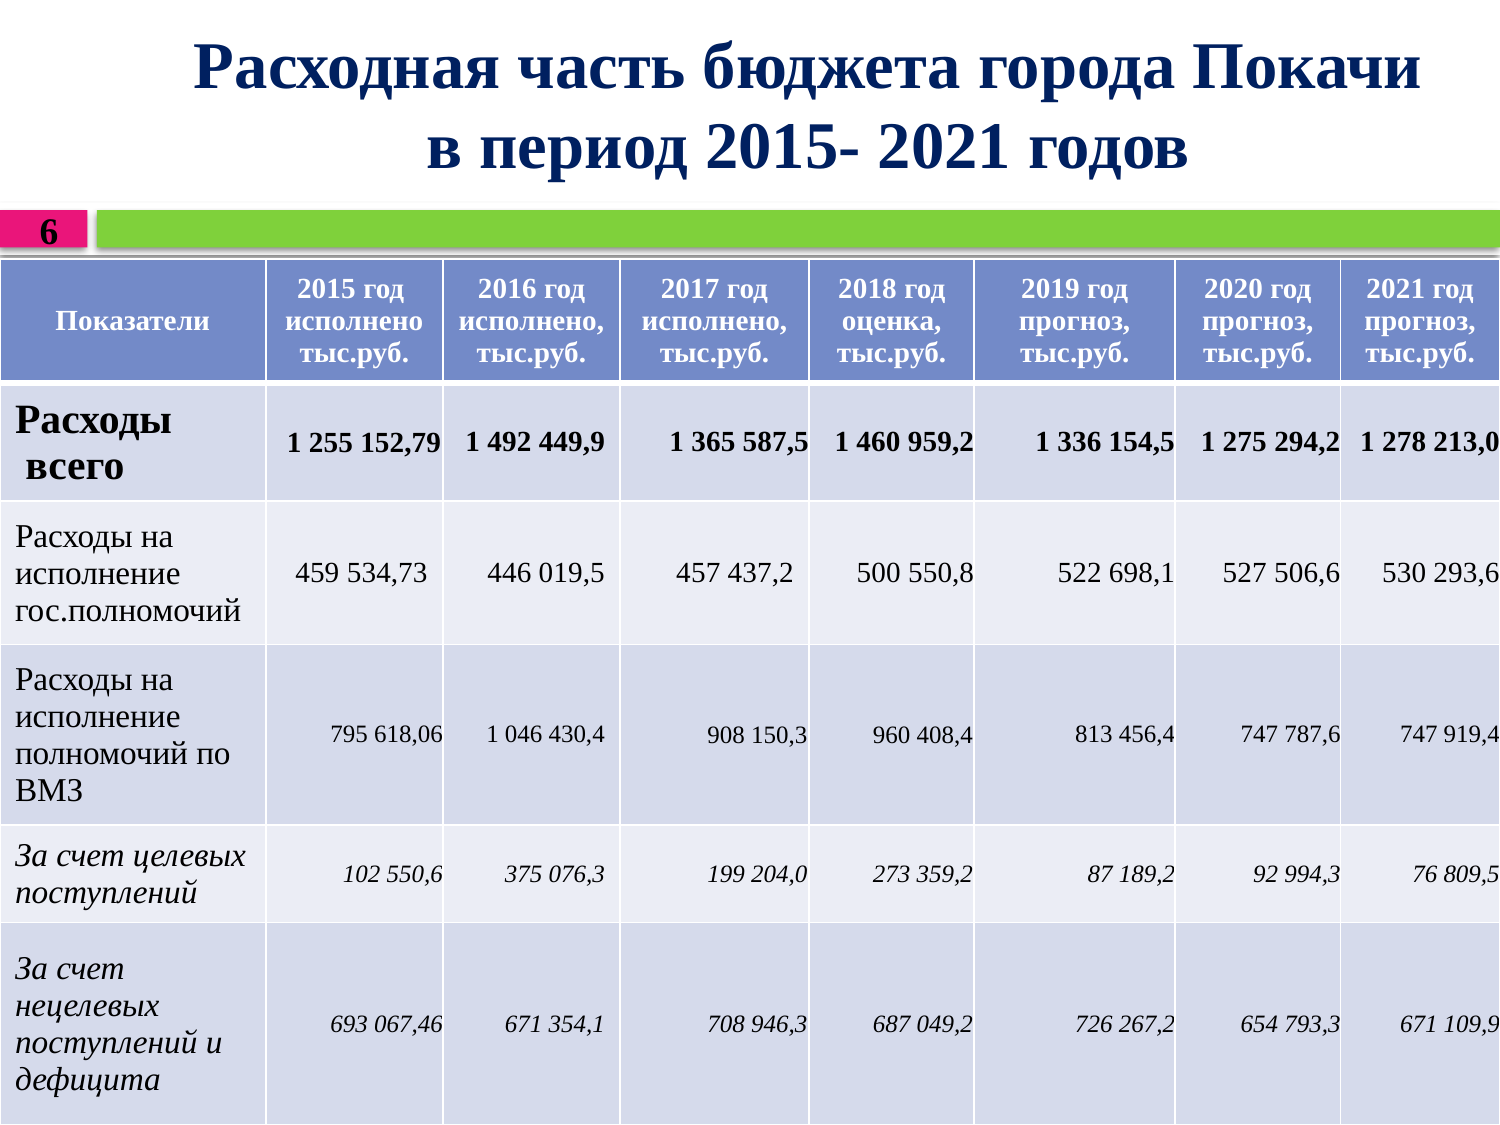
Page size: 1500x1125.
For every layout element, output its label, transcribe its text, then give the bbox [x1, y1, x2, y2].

table_cell 1 255 152,79 [267, 386, 442, 500]
table_cell 87 189,2 [975, 826, 1174, 922]
table_cell Расходы на исполнение полномочий по ВМЗ [1, 645, 265, 824]
table_cell 459 534,73 [267, 502, 442, 644]
table_cell 671 354,1 [444, 923, 619, 1124]
table_cell 530 293,6 [1341, 502, 1499, 644]
table_header Показатели [1, 260, 265, 380]
table_cell 102 550,6 [267, 826, 442, 922]
table_cell 1 278 213,0 [1341, 386, 1499, 500]
table_cell 273 359,2 [810, 826, 973, 922]
table_cell 747 919,4 [1341, 645, 1499, 824]
table_cell 446 019,5 [444, 502, 619, 644]
text_box 6 [24, 199, 74, 260]
table_header 2015 год исполнено тыс.руб. [267, 260, 442, 380]
table_cell 1 492 449,9 [444, 386, 619, 500]
table_header 2019 год прогноз, тыс.руб. [975, 260, 1174, 380]
title Расходная часть бюджета города Покачи в период 2015- 2021 годов [117, 30, 1500, 174]
table_cell 908 150,3 [621, 645, 808, 824]
table_cell 726 267,2 [975, 923, 1174, 1124]
table_cell 76 809,5 [1341, 826, 1499, 922]
table_header 2016 год исполнено, тыс.руб. [444, 260, 619, 380]
table_cell 671 109,9 [1341, 923, 1499, 1124]
table_cell 747 787,6 [1176, 645, 1340, 824]
table_cell 199 204,0 [621, 826, 808, 922]
table_cell За счет целевых поступлений [1, 826, 265, 922]
table_cell 500 550,8 [810, 502, 973, 644]
table_cell 813 456,4 [975, 645, 1174, 824]
table_cell 687 049,2 [810, 923, 973, 1124]
table_cell 527 506,6 [1176, 502, 1340, 644]
table_cell 1 365 587,5 [621, 386, 808, 500]
table_cell 457 437,2 [621, 502, 808, 644]
table_cell За счет нецелевых поступлений и дефицита [1, 923, 265, 1124]
table_cell 708 946,3 [621, 923, 808, 1124]
table_cell Расходы всего [1, 386, 265, 500]
table_cell Расходы на исполнение гос.полномочий [1, 502, 265, 644]
table_cell 92 994,3 [1176, 826, 1340, 922]
table_cell 522 698,1 [975, 502, 1174, 644]
table_cell 1 046 430,4 [444, 645, 619, 824]
table_cell 960 408,4 [810, 645, 973, 824]
table_cell 693 067,46 [267, 923, 442, 1124]
table_header 2020 год прогноз, тыс.руб. [1176, 260, 1340, 380]
table_cell 795 618,06 [267, 645, 442, 824]
table_cell 375 076,3 [444, 826, 619, 922]
table_cell 1 460 959,2 [810, 386, 973, 500]
table_cell 1 336 154,5 [975, 386, 1174, 500]
table_cell 1 275 294,2 [1176, 386, 1340, 500]
table_header 2018 год оценка, тыс.руб. [810, 260, 973, 380]
table_cell 654 793,3 [1176, 923, 1340, 1124]
table_header 2017 год исполнено, тыс.руб. [621, 260, 808, 380]
table_header 2021 год прогноз, тыс.руб. [1341, 260, 1499, 380]
